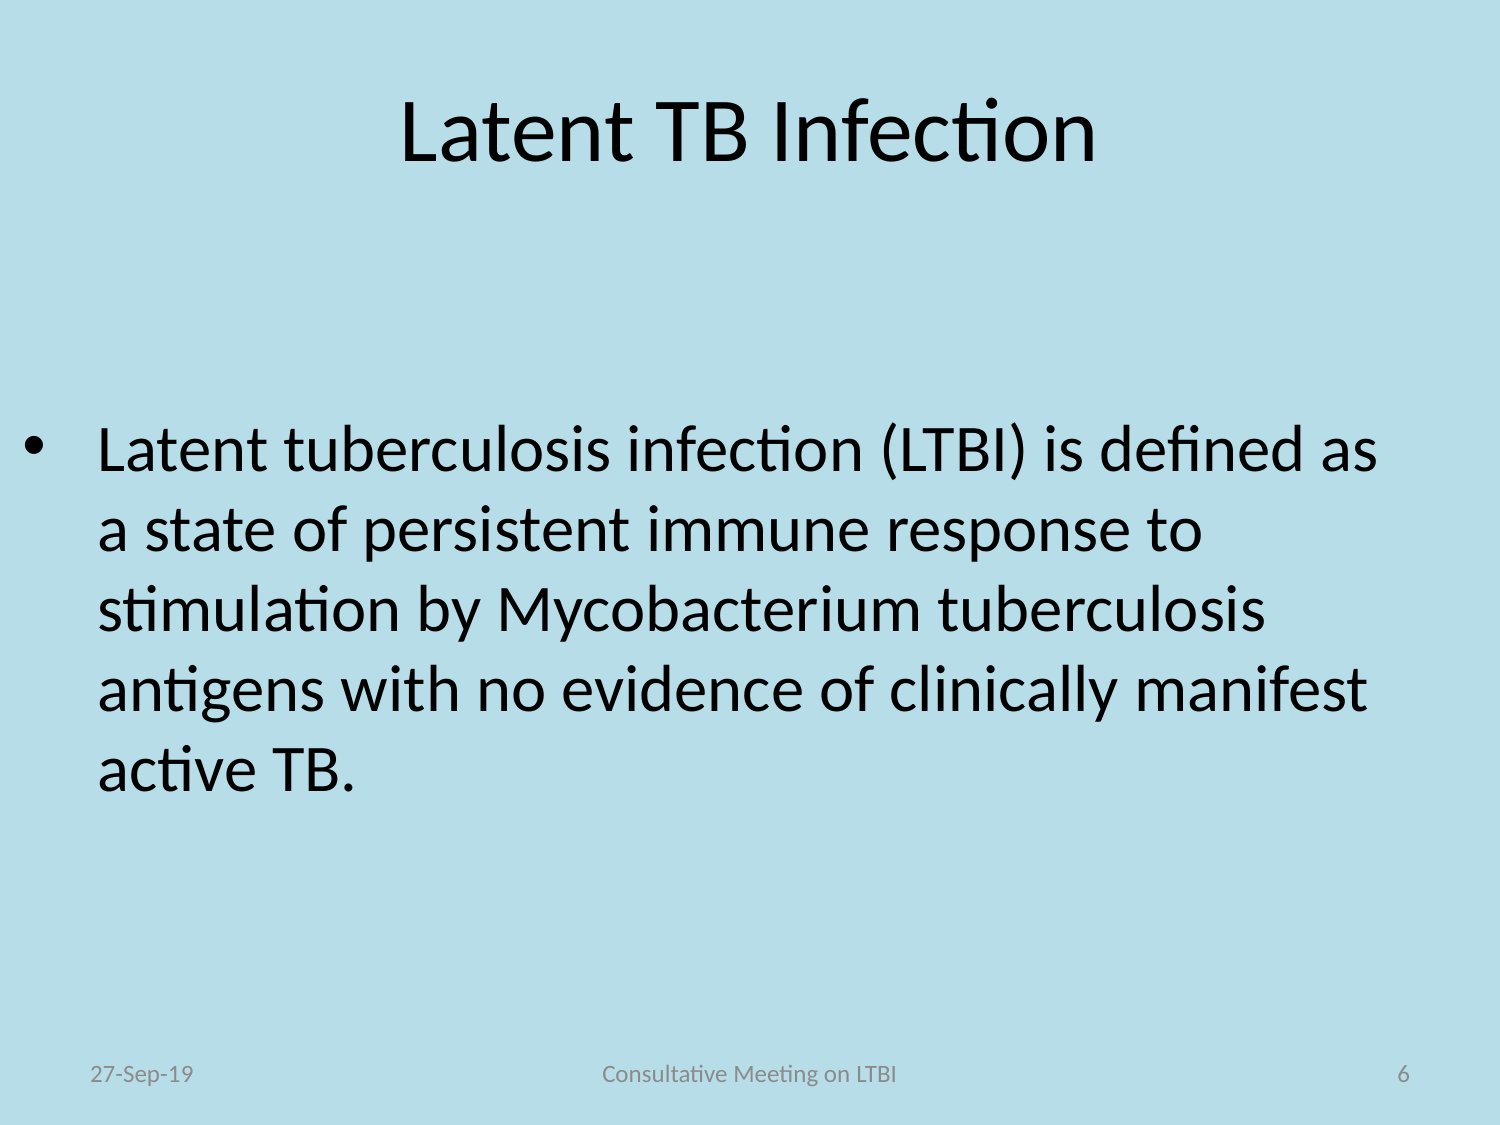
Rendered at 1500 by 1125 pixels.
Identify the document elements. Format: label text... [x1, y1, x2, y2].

footer Consultative Meeting on LTBI [512, 1042, 988, 1103]
slide_number 27-Sep-19 [75, 1042, 425, 1103]
slide_number 6 [1074, 1042, 1425, 1103]
title Latent TB Infection [75, 30, 1425, 219]
text_box Latent tuberculosis infection (LTBI) is defined as a state of persistent immune response to stimulation by Mycobacterium tuberculosis antigens with no evidence of clinically manifest active TB. [7, 397, 1425, 812]
